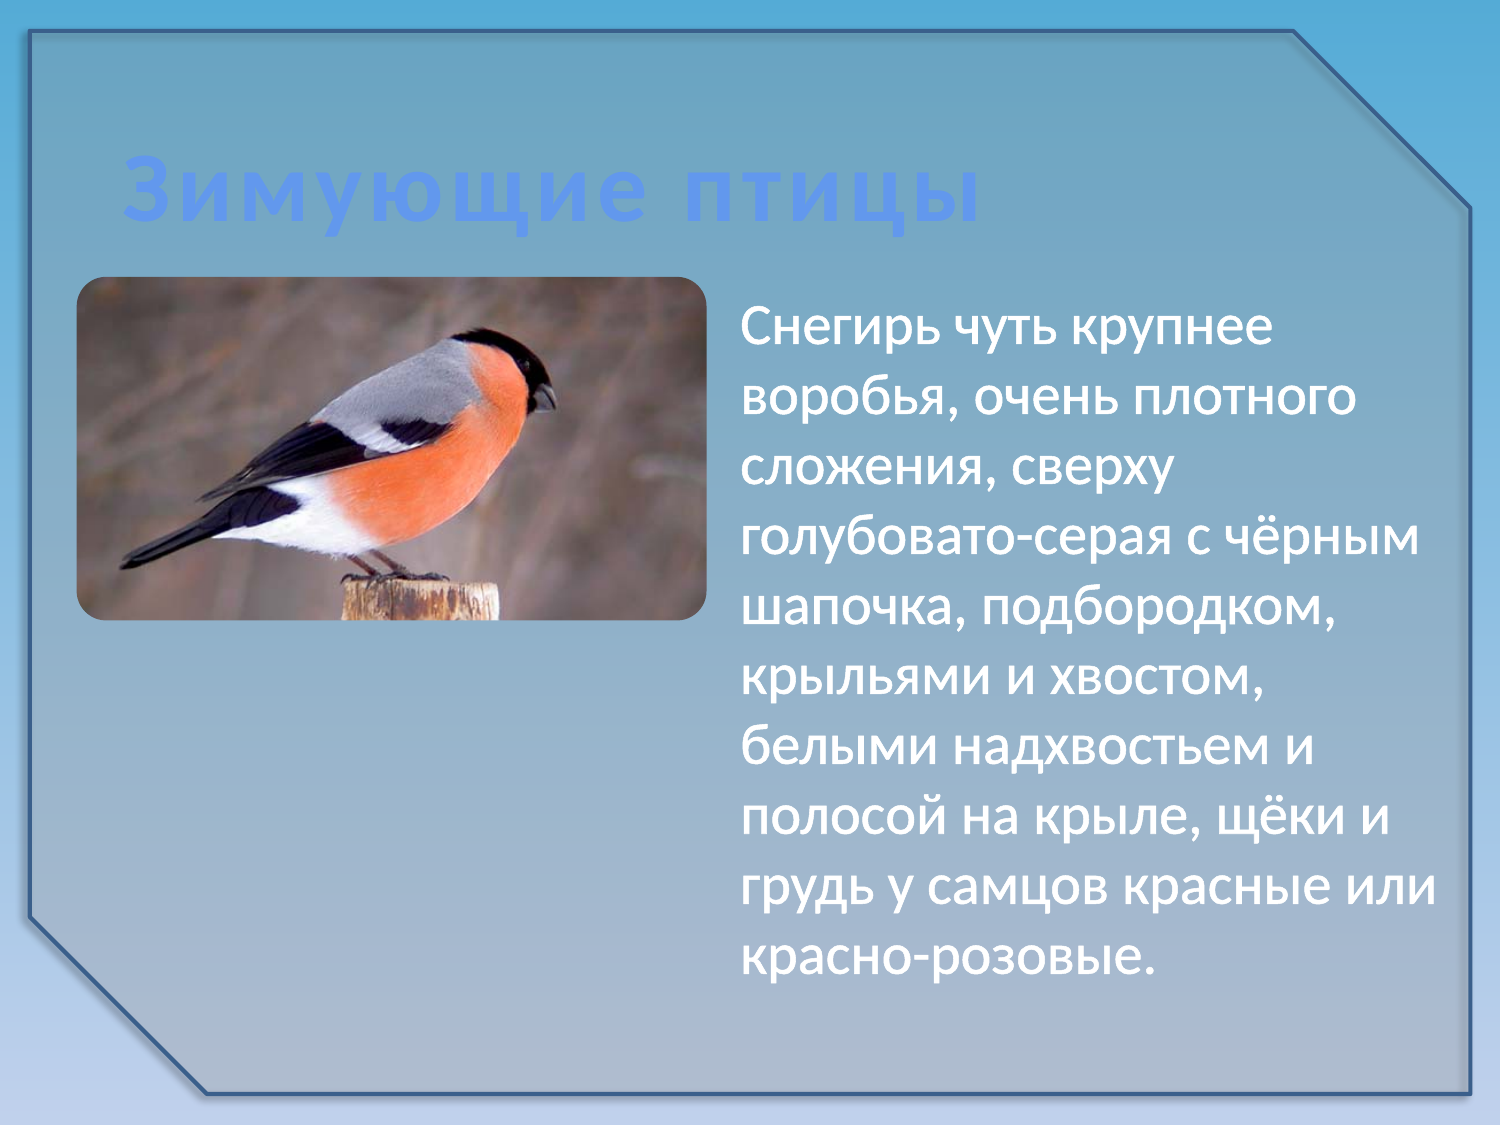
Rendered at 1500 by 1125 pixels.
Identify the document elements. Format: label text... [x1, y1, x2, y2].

picture [76, 276, 707, 621]
text_box Зимующие птицы [107, 113, 1000, 249]
text_box Снегирь чуть крупнее воробья, очень плотного сложения, сверху голубовато-серая с чёрным шапочка, подбородком, крыльями и хвостом, белыми надхвостьем и полосой на крыле, щёки и грудь у самцов красные или красно-розовые. [725, 278, 1469, 993]
text_box [27, 28, 1473, 1097]
